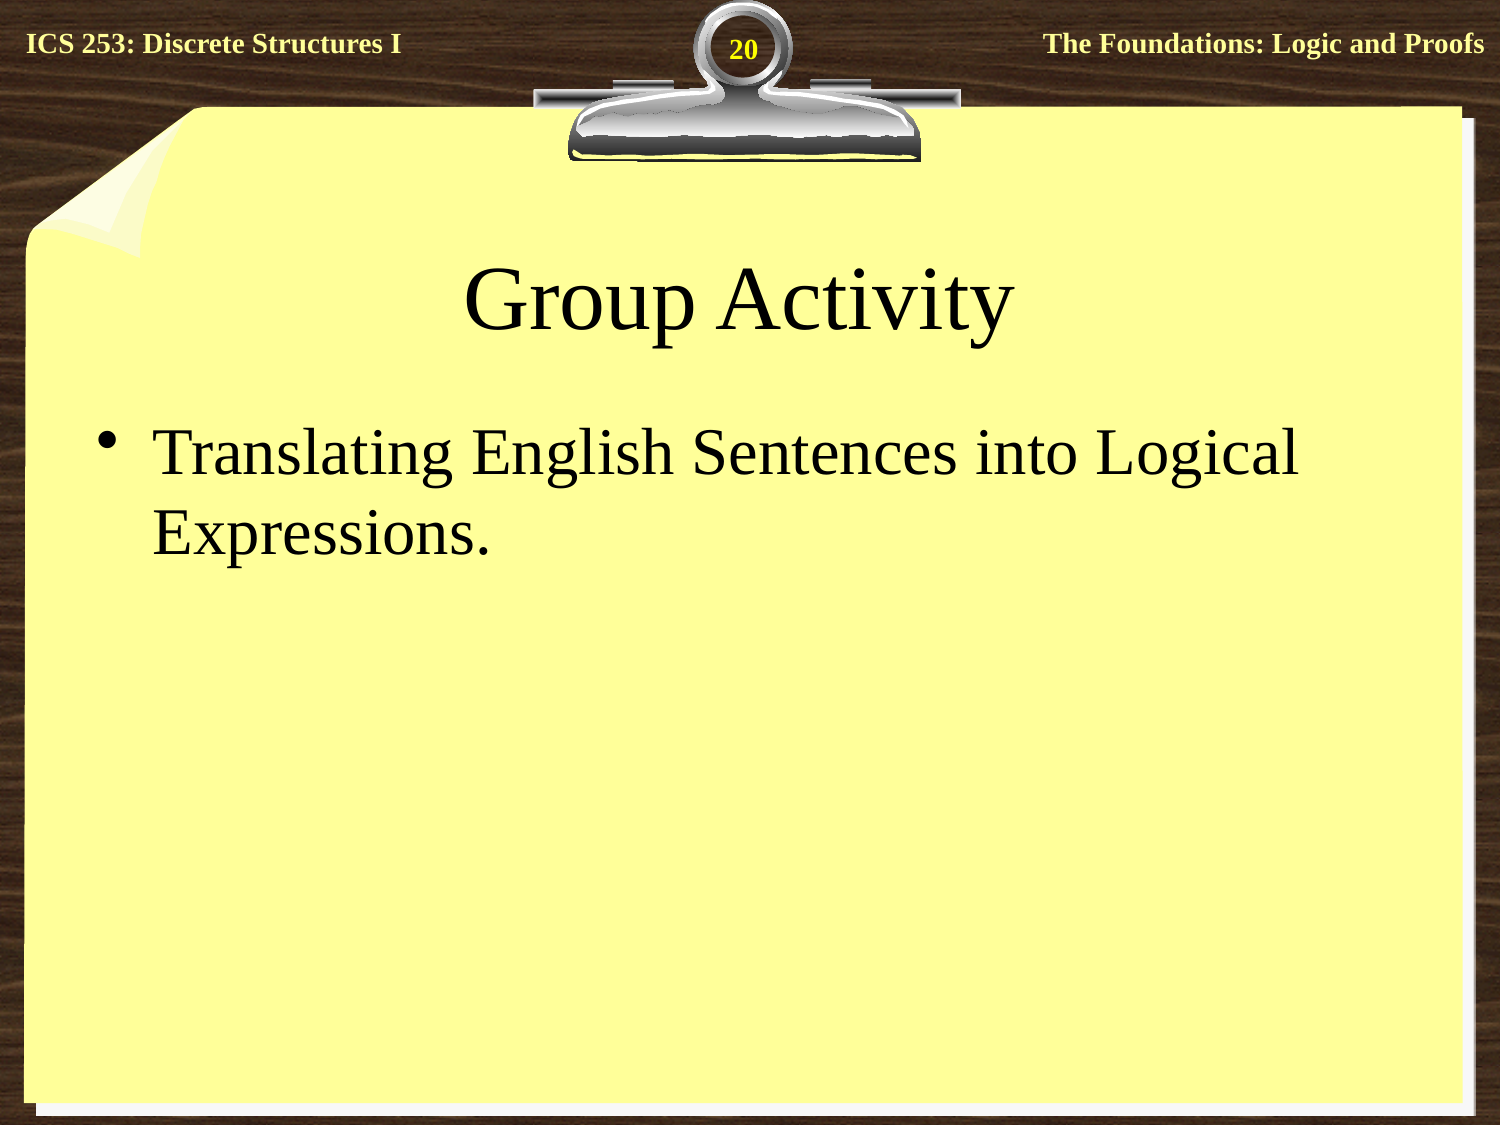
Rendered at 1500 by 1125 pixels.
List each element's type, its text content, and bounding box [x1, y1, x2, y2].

slide_number 20 [423, 5, 774, 91]
title Group Activity [77, 199, 1403, 387]
picture [0, 0, 1500, 1125]
list Translating English Sentences into Logical Expressions. [81, 400, 1405, 975]
